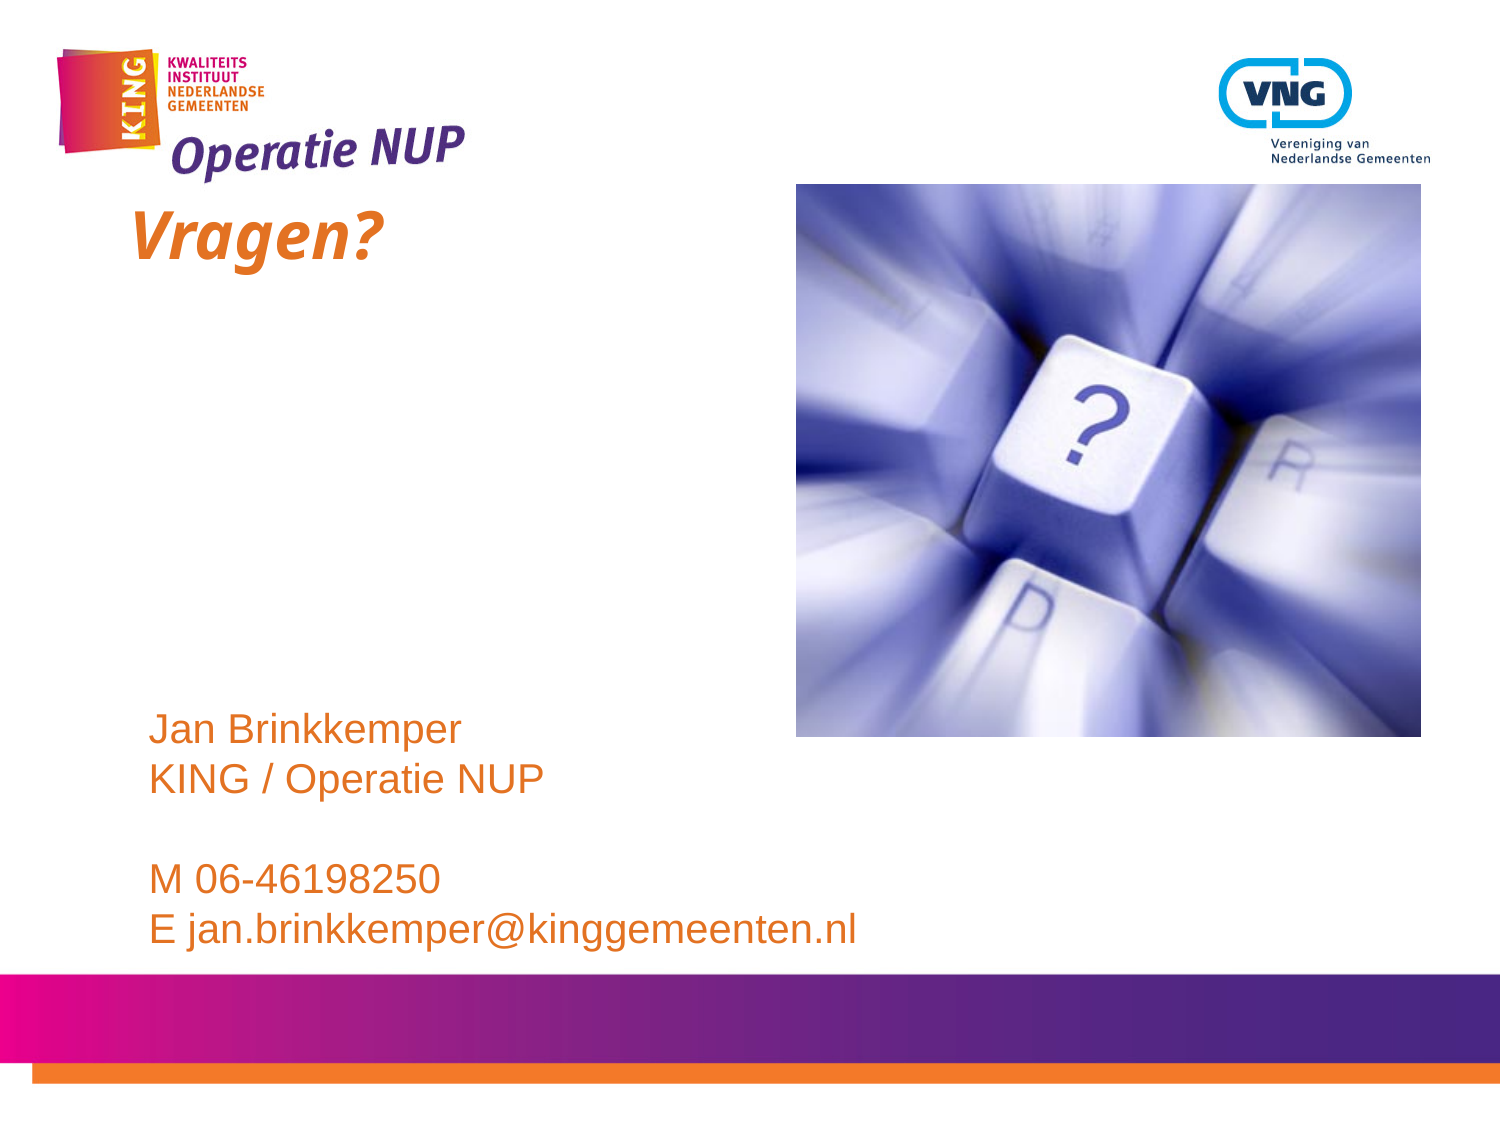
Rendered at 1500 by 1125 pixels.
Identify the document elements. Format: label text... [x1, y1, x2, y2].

text_box Jan Brinkkemper KING / Operatie NUP M 06-46198250 E jan.brinkkemper@kinggemeenten.nl [133, 694, 1392, 960]
text_box Vragen? [114, 173, 1418, 293]
picture [0, 0, 1500, 1125]
